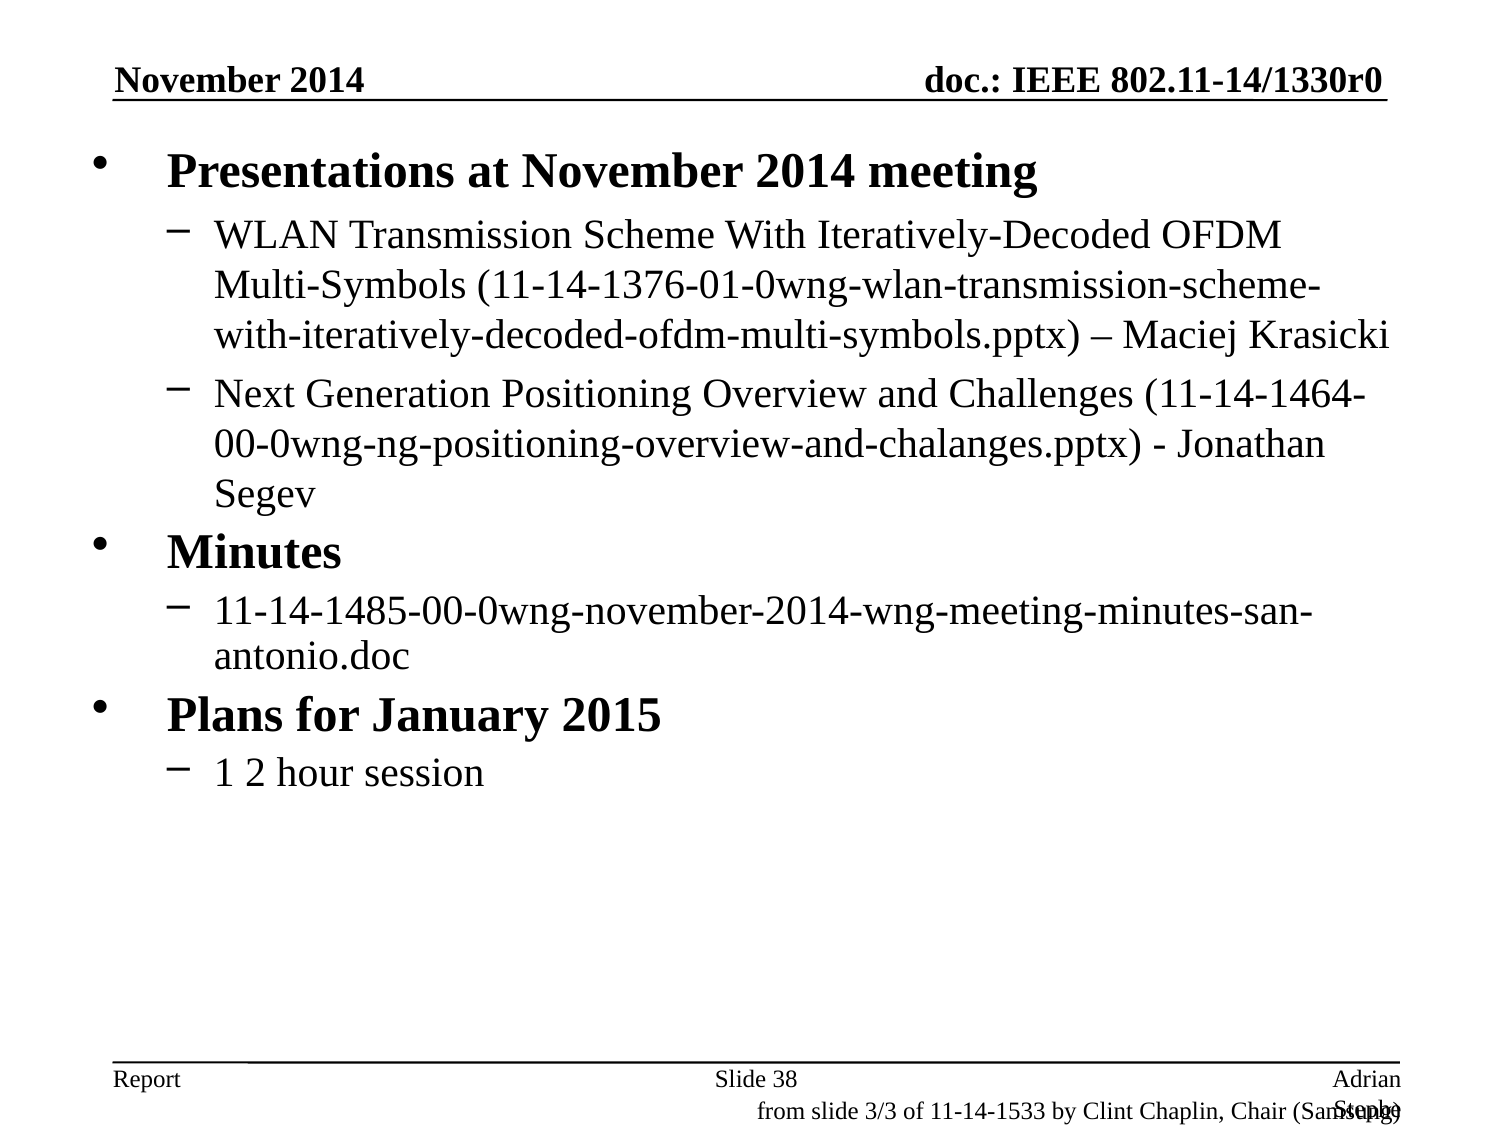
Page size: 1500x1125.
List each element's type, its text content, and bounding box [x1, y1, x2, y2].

text_box from slide 3/3 of 11-14-1533 by Clint Chaplin, Chair (Samsung) [343, 1087, 1417, 1125]
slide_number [114, 54, 374, 101]
list Presentations at November 2014 meeting WLAN Transmission Scheme With Iteratively-Decoded OFDM Multi-Symbols (11-14-1376-01-0wng-wlan-transmission-scheme-with-iteratively-decoded-ofdm-multi-symbols.pptx) – Maciej Krasicki Next Generation Positioning Overview and Challenges (11-14-1464-00-0wng-ng-positioning-overview-and-chalanges.pptx) - Jonathan Segev Minutes 11-14-1485-00-0wng-november-2014-wng-meeting-minutes-san-antonio.doc Plans for January 2015 1 2 hour session [76, 137, 1415, 1039]
footer Adrian Stephens, Intel Corporation [1324, 1061, 1402, 1087]
slide_number Slide 38 [712, 1061, 800, 1087]
